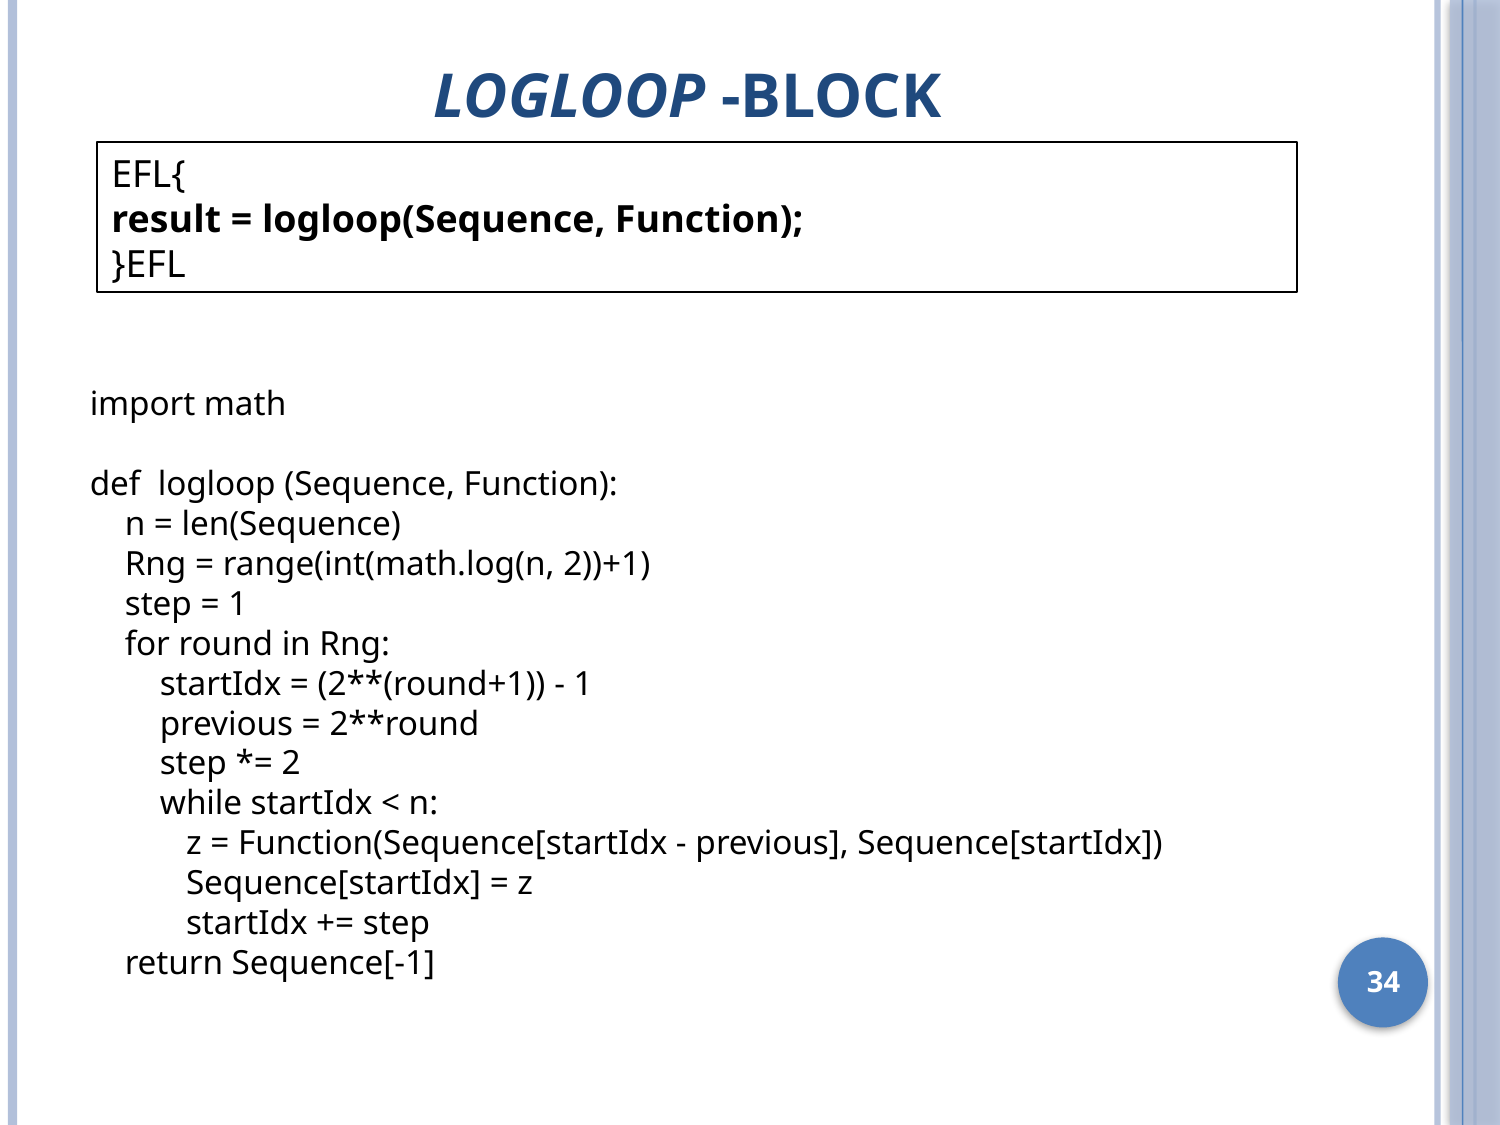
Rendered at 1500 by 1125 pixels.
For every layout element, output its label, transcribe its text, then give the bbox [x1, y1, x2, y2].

text_box EFL{ result = logloop(Sequence, Function); }EFL [96, 142, 1297, 293]
title logloop -block [75, 49, 1300, 137]
slide_number 34 [1333, 940, 1434, 1027]
text_box import math def logloop (Sequence, Function): n = len(Sequence) Rng = range(int(math.log(n, 2))+1) step = 1 for round in Rng: startIdx = (2**(round+1)) - 1 previous = 2**round step *= 2 while startIdx < n: z = Function(Sequence[startIdx - previous], Sequence[startIdx]) Sequence[startIdx] = z startIdx += step return Sequence[-1] [75, 374, 1297, 989]
